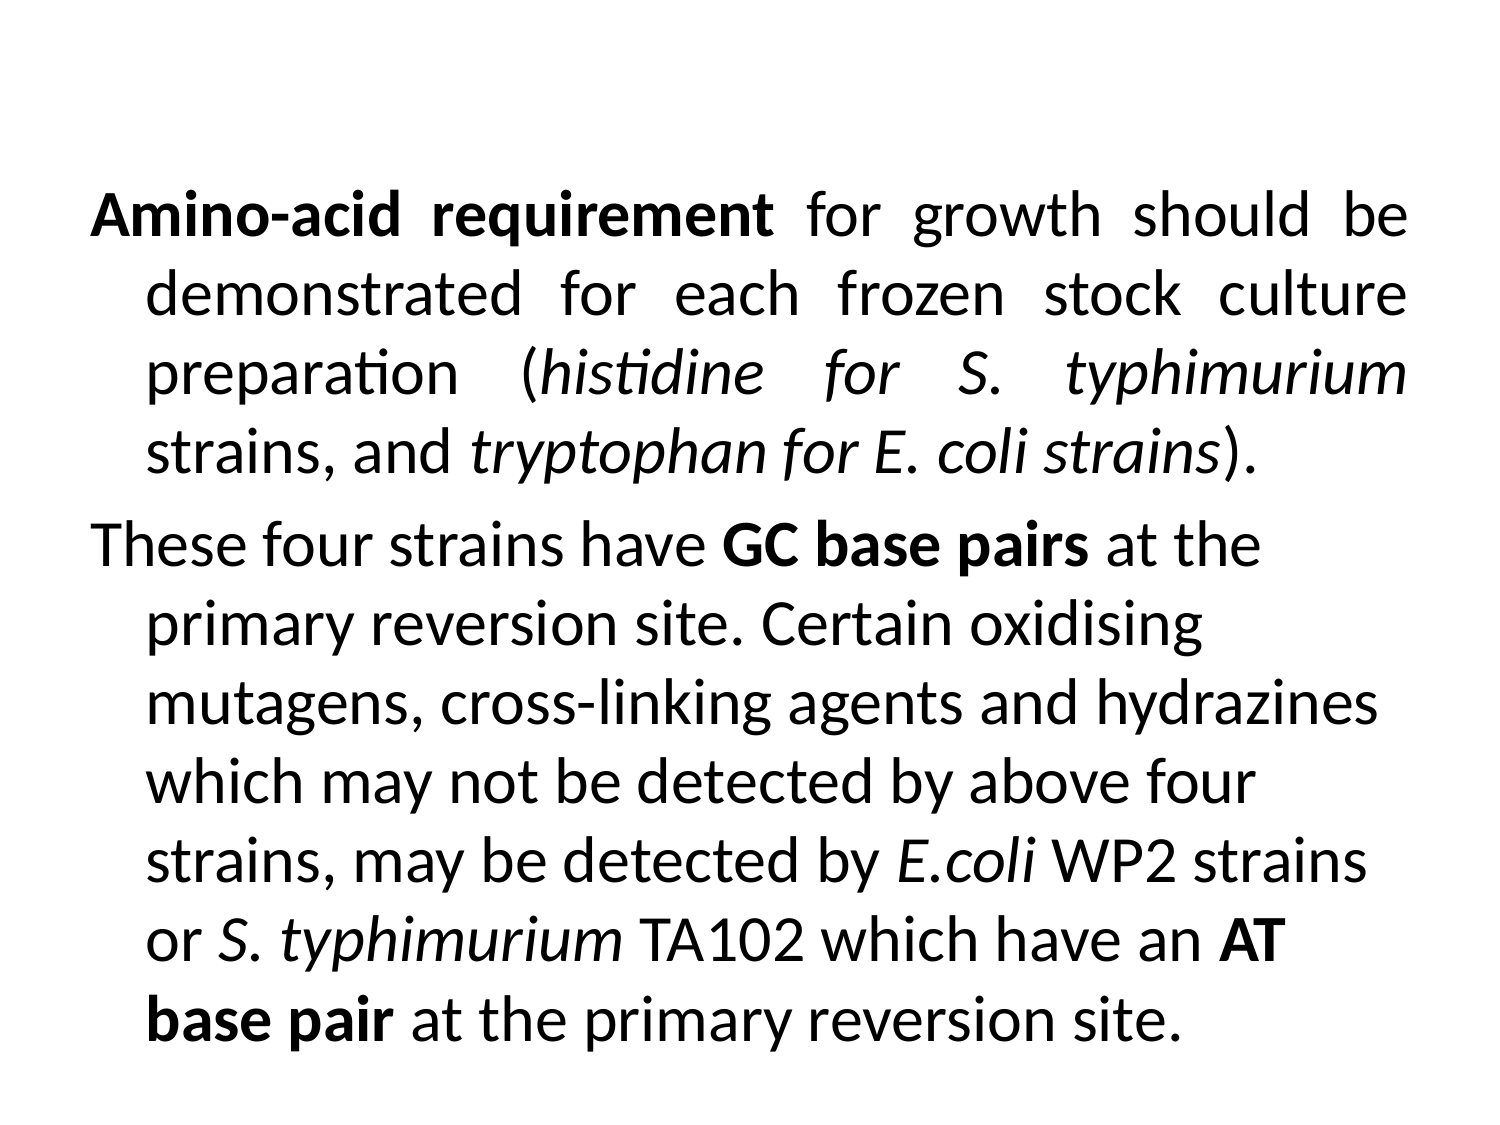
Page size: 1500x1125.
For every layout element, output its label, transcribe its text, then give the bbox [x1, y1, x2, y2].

list Amino-acid requirement for growth should be demonstrated for each frozen stock culture preparation (histidine for S. typhimurium strains, and tryptophan for E. coli strains). These four strains have GC base pairs at the primary reversion site. Certain oxidising mutagens, cross-linking agents and hydrazines which may not be detected by above four strains, may be detected by E.coli WP2 strains or S. typhimurium TA102 which have an AT base pair at the primary reversion site. [75, 162, 1425, 1063]
